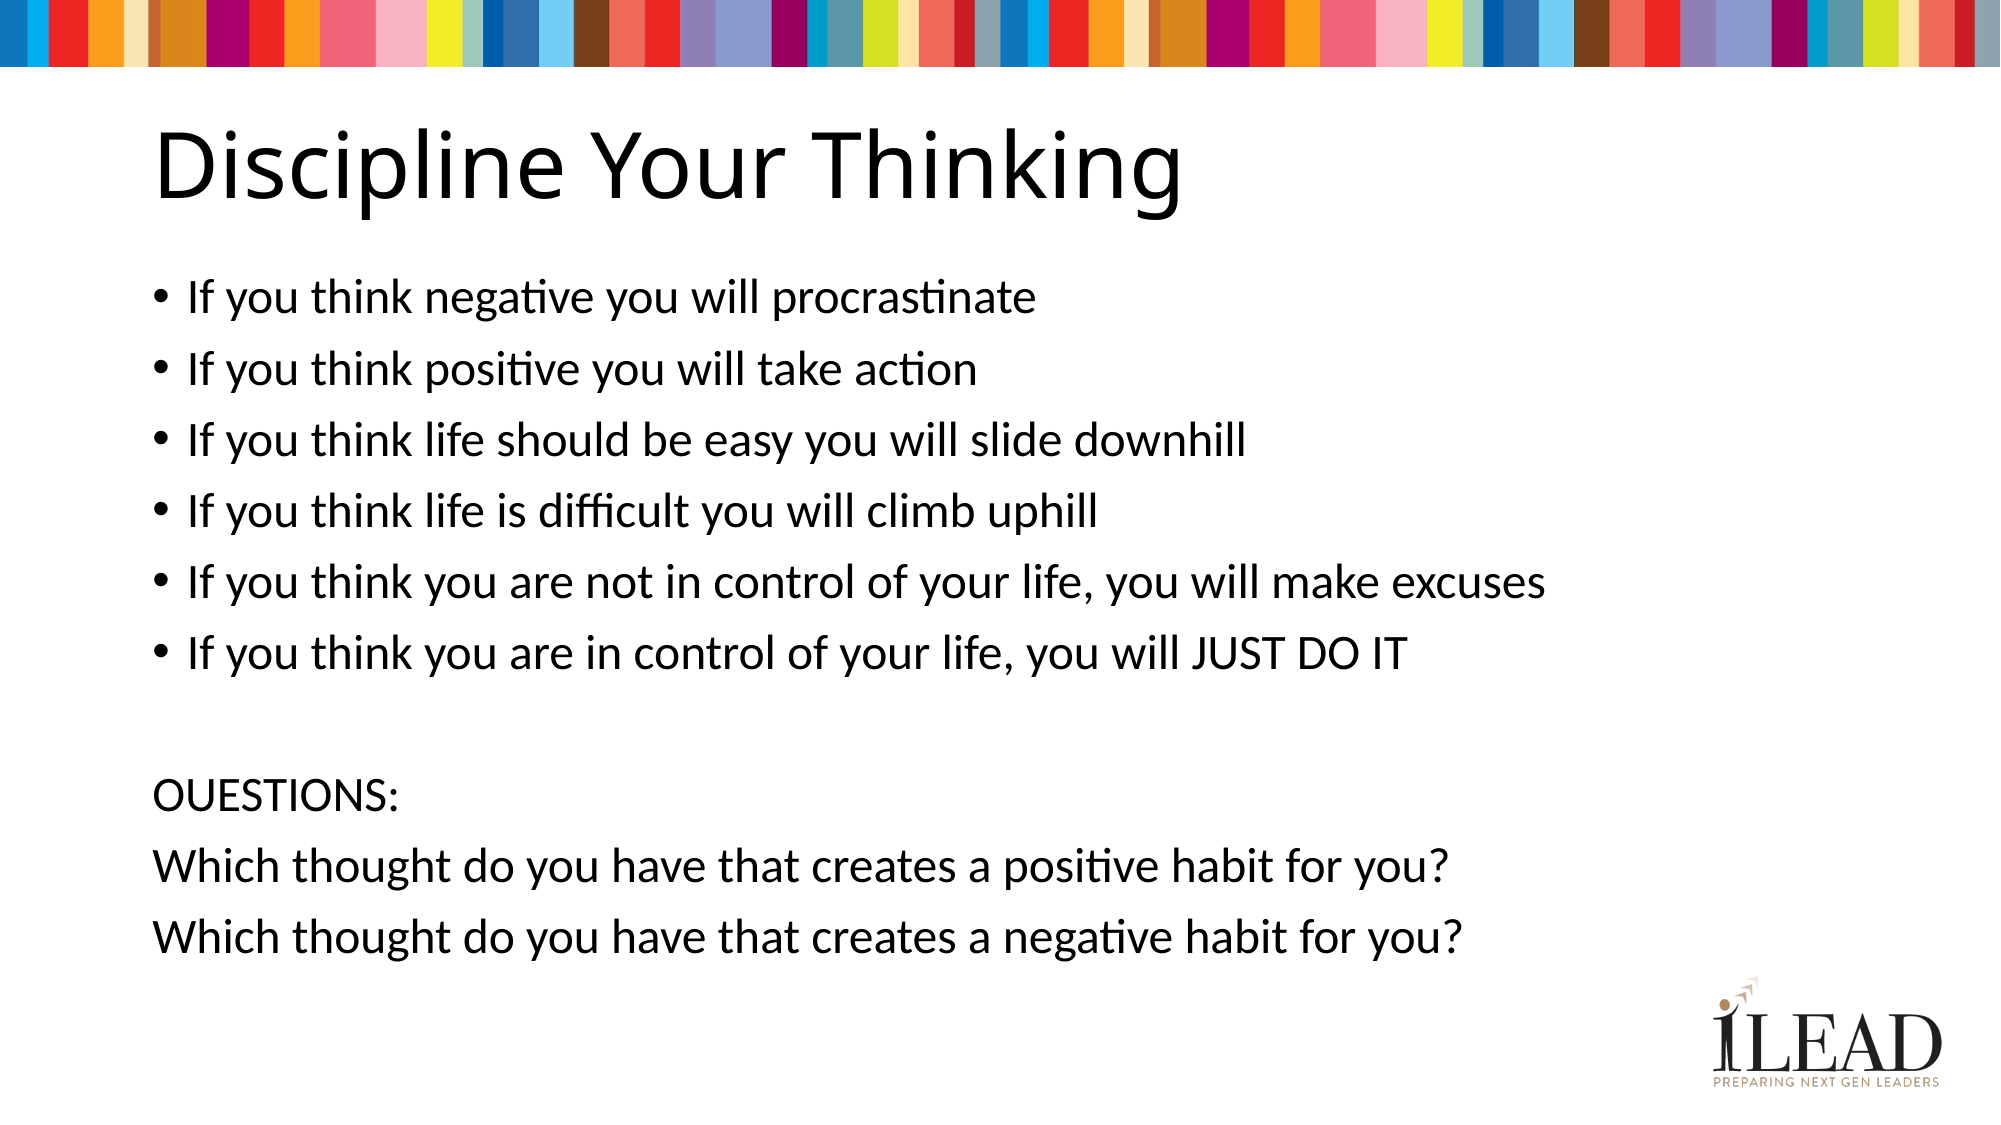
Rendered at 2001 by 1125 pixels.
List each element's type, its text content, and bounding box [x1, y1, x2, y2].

picture [828, 0, 1026, 67]
picture [1709, 972, 1945, 1091]
list If you think negative you will procrastinate If you think positive you will take action If you think life should be easy you will slide downhill If you think life is difficult you will climb uphill If you think you are not in control of your life, you will make excuses If you think you are in control of your life, you will JUST DO IT OUESTIONS: Which thought do you have that creates a positive habit for you? Which thought do you have that creates a negative habit for you? [137, 263, 1863, 978]
picture [0, 0, 26, 67]
picture [1828, 0, 2000, 67]
picture [48, 0, 808, 67]
title Discipline Your Thinking [137, 67, 1863, 263]
picture [1048, 0, 1808, 67]
